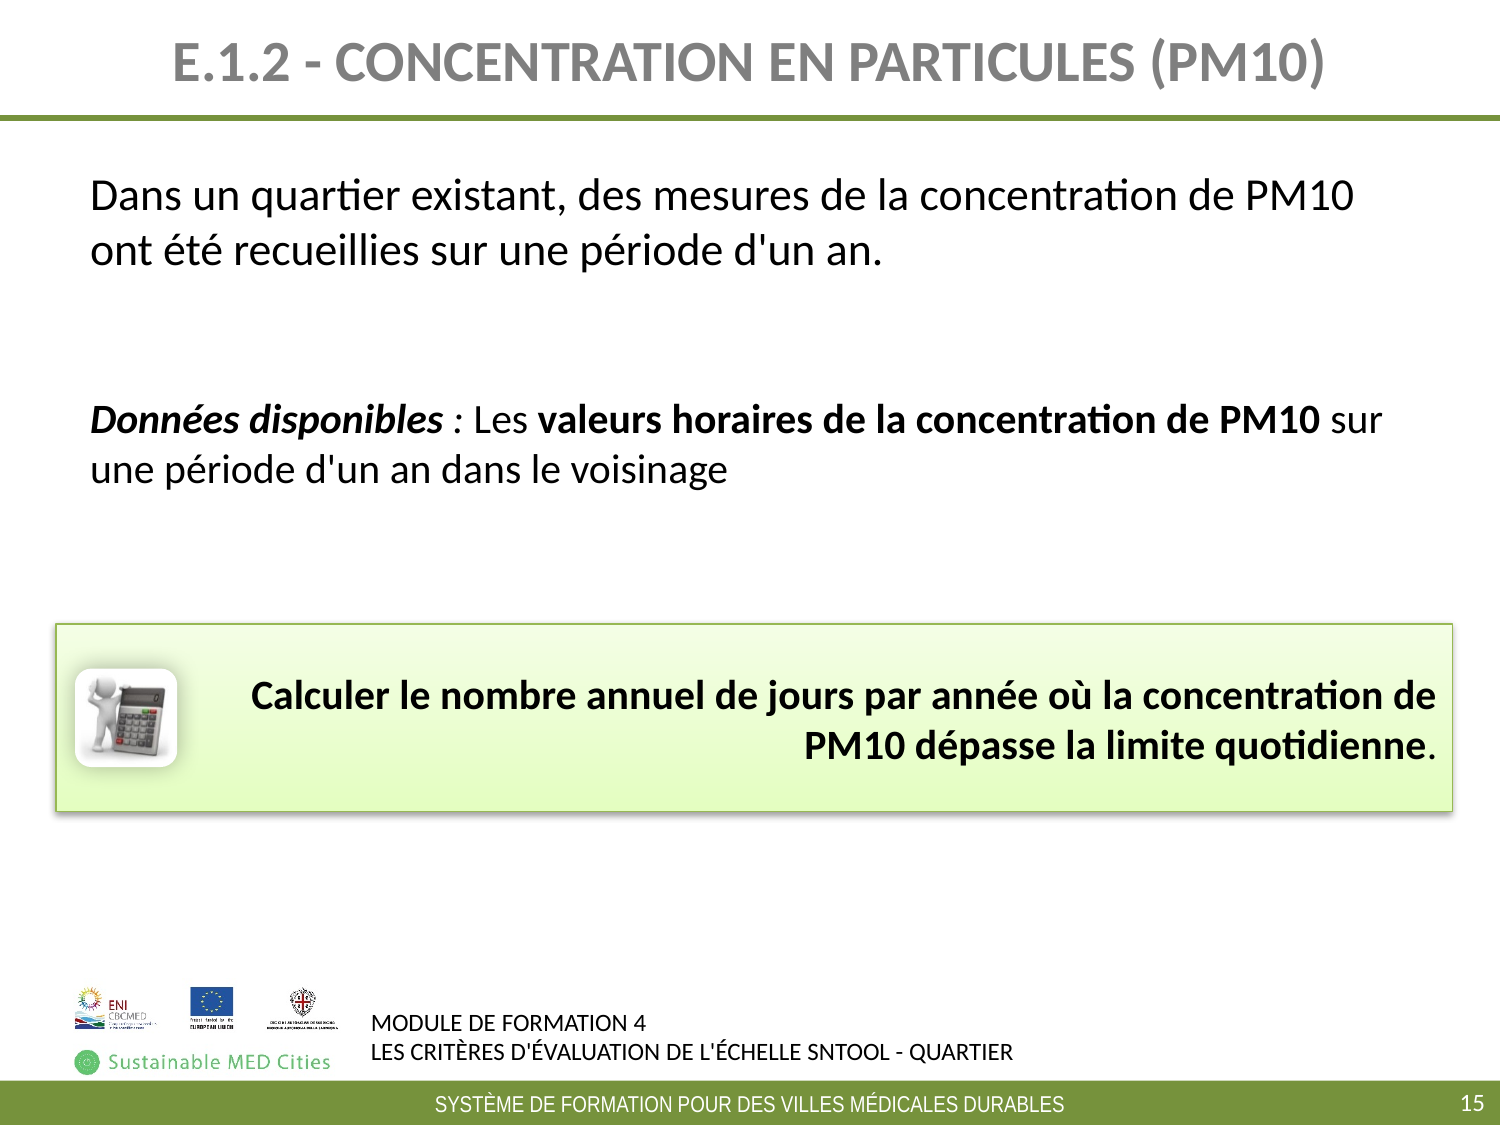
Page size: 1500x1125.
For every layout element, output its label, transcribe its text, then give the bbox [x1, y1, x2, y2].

slide_number ‹#› [1149, 1078, 1500, 1125]
list Dans un quartier existant, des mesures de la concentration de PM10 ont été recueillies sur une période d'un an. Données disponibles : Les valeurs horaires de la concentration de PM10 sur une période d'un an dans le voisinage [75, 157, 1426, 531]
title E.1.2 - CONCENTRATION EN PARTICULES (PM10) [0, 0, 1500, 117]
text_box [55, 623, 1453, 812]
picture [62, 978, 356, 1080]
